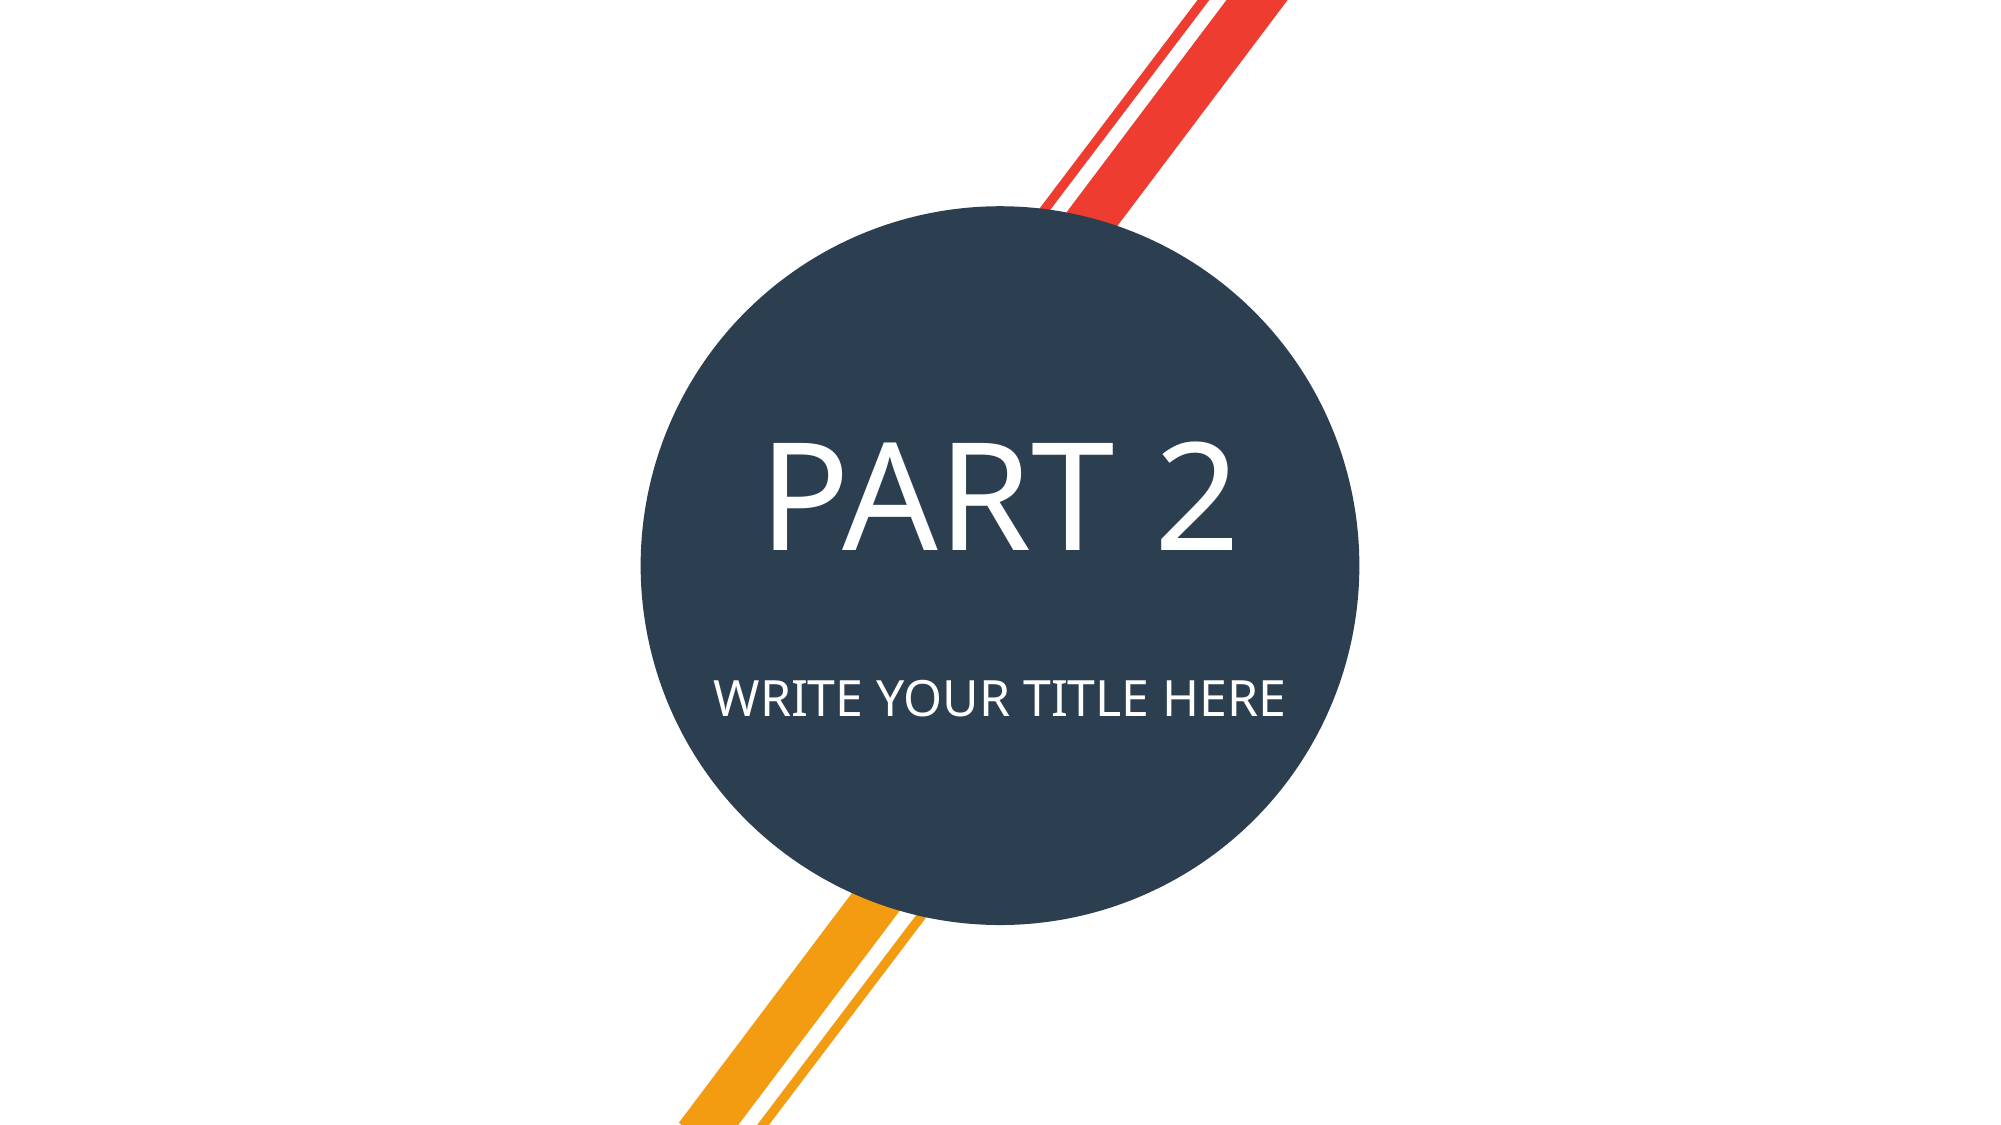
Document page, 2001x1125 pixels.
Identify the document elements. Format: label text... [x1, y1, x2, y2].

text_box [735, 887, 940, 1125]
text_box [1229, 0, 1289, 80]
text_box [1024, 0, 1229, 242]
text_box PART 2 [699, 393, 1301, 588]
text_box [639, 205, 1361, 927]
text_box [677, 1046, 735, 1125]
text_box WRITE YOUR TITLE HERE [693, 658, 1306, 734]
